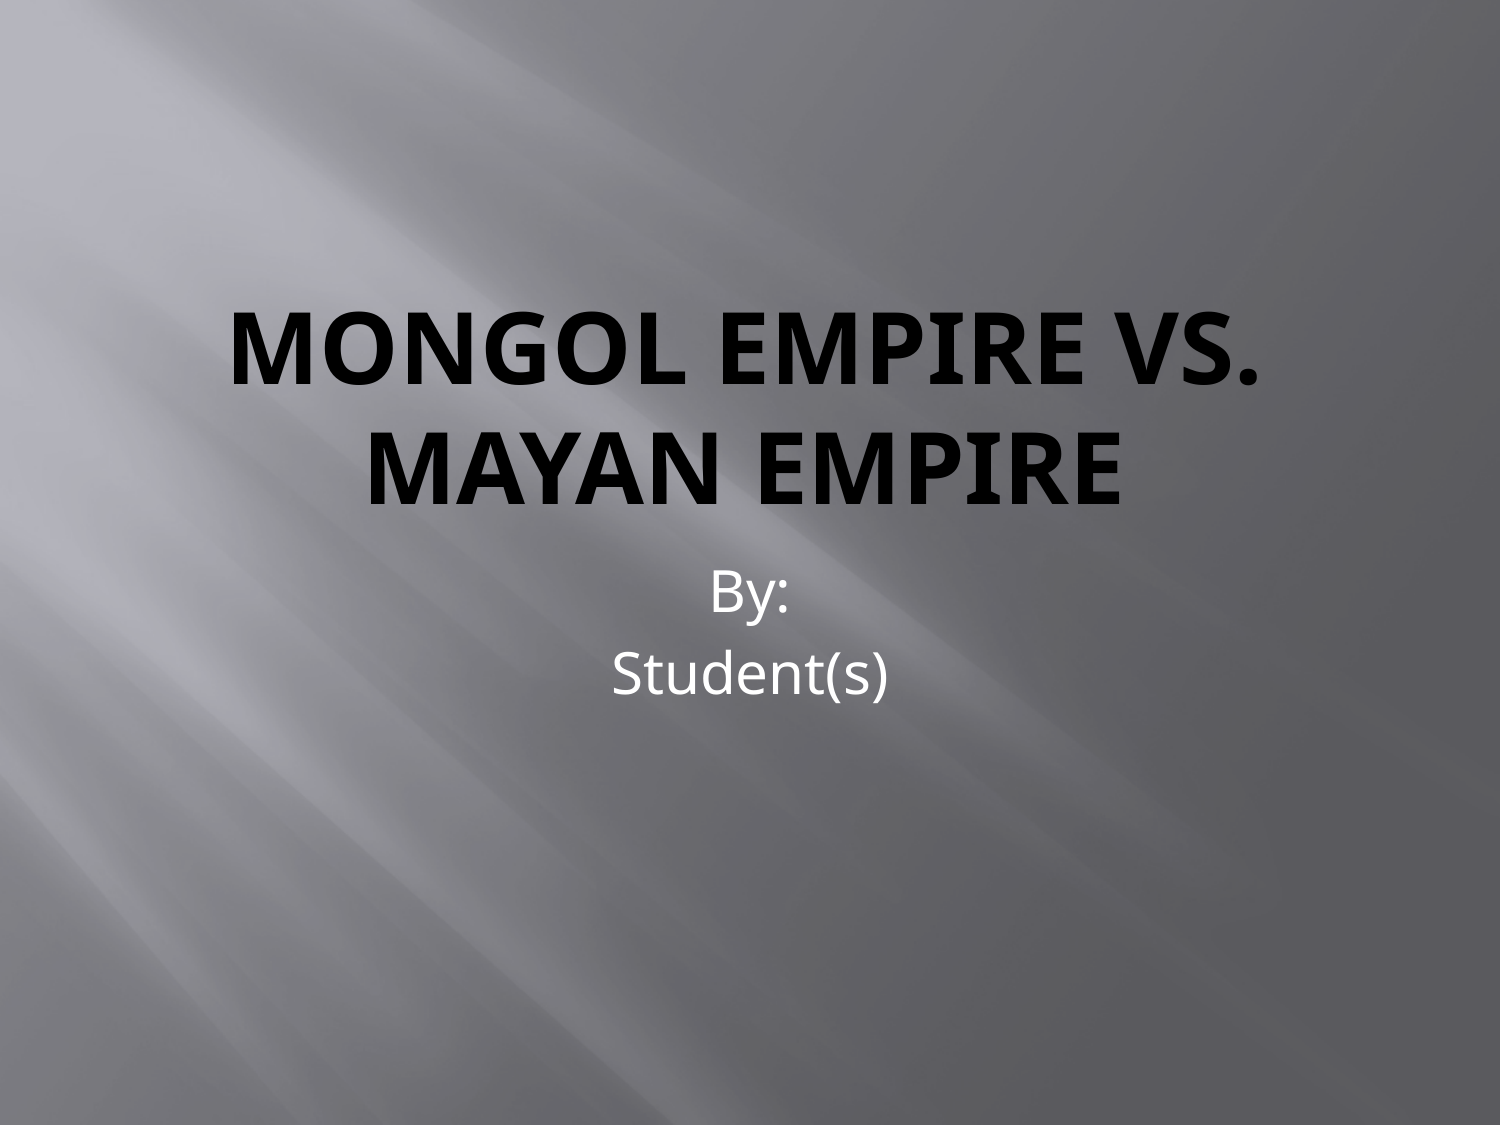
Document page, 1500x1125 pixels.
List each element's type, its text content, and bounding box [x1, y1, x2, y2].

subtitle By: Student(s) [224, 546, 1276, 835]
title Mongol Empire vs. Mayan Empire [69, 224, 1420, 525]
